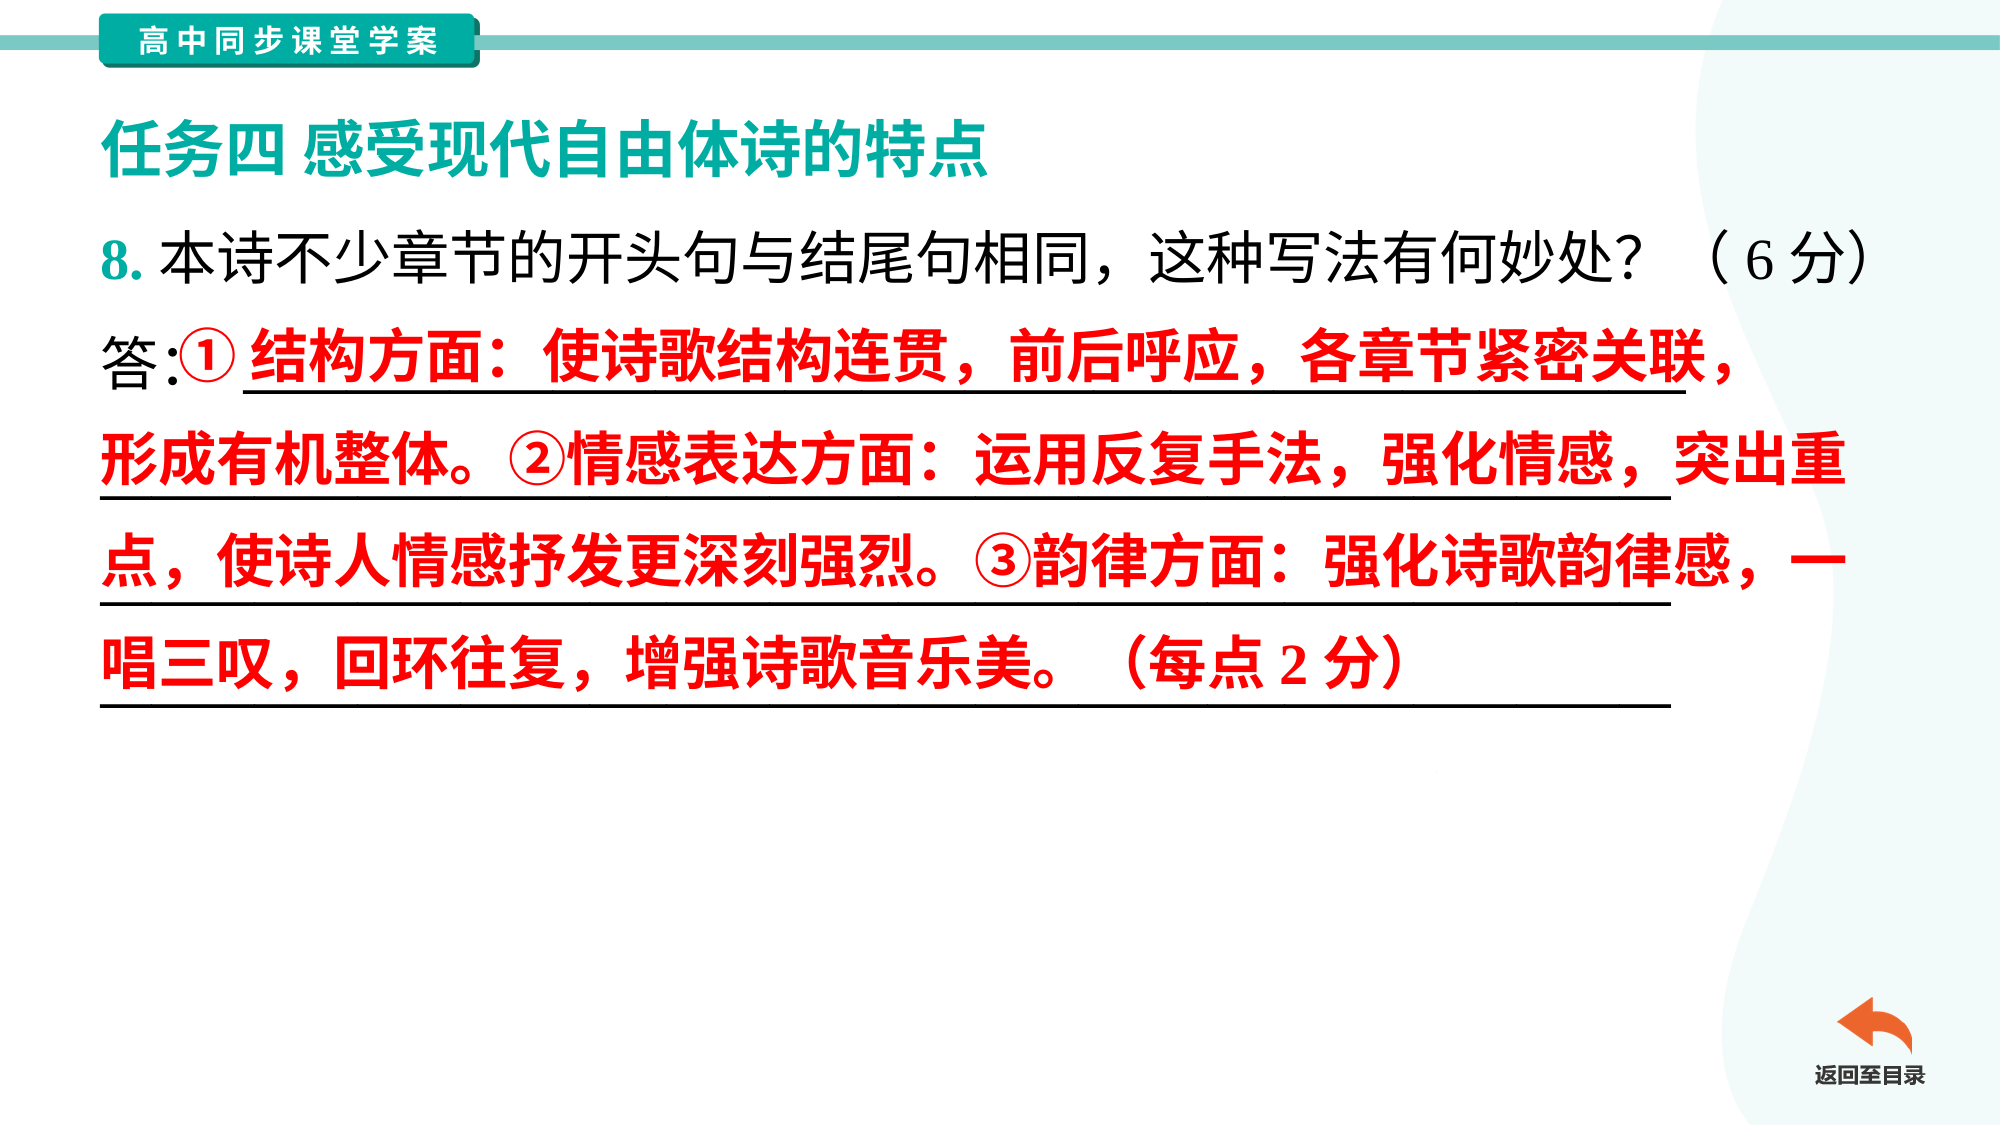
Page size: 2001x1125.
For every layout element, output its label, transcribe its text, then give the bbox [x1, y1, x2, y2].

text_box 任务四 感受现代自由体诗的特点 [100, 76, 1899, 184]
text_box 8.本诗不少章节的开头句与结尾句相同，这种写法有何妙处？（6分） 答： ________________________________________________________ _____________________________________________________________ _____________________________________________________________ _____________________________________________________________ [100, 685, 1899, 696]
picture [0, 0, 2000, 1125]
text_box 8.本诗不少章节的开头句与结尾句相同，这种写法有何妙处？（6分） 答： ________________________________________________________ _____________________________________________________________ _____________________________________________________________ _____________________________________________________________ [100, 184, 1899, 287]
text_box ①结构方面：使诗歌结构连贯，前后呼应，各章节紧密关联， 形成有机整体。②情感表达方面：运用反复手法，强化情感，突出重 点，使诗人情感抒发更深刻强烈。③韵律方面：强化诗歌韵律感，一 唱三叹，回环往复，增强诗歌音乐美。（每点2分） [100, 287, 1899, 685]
